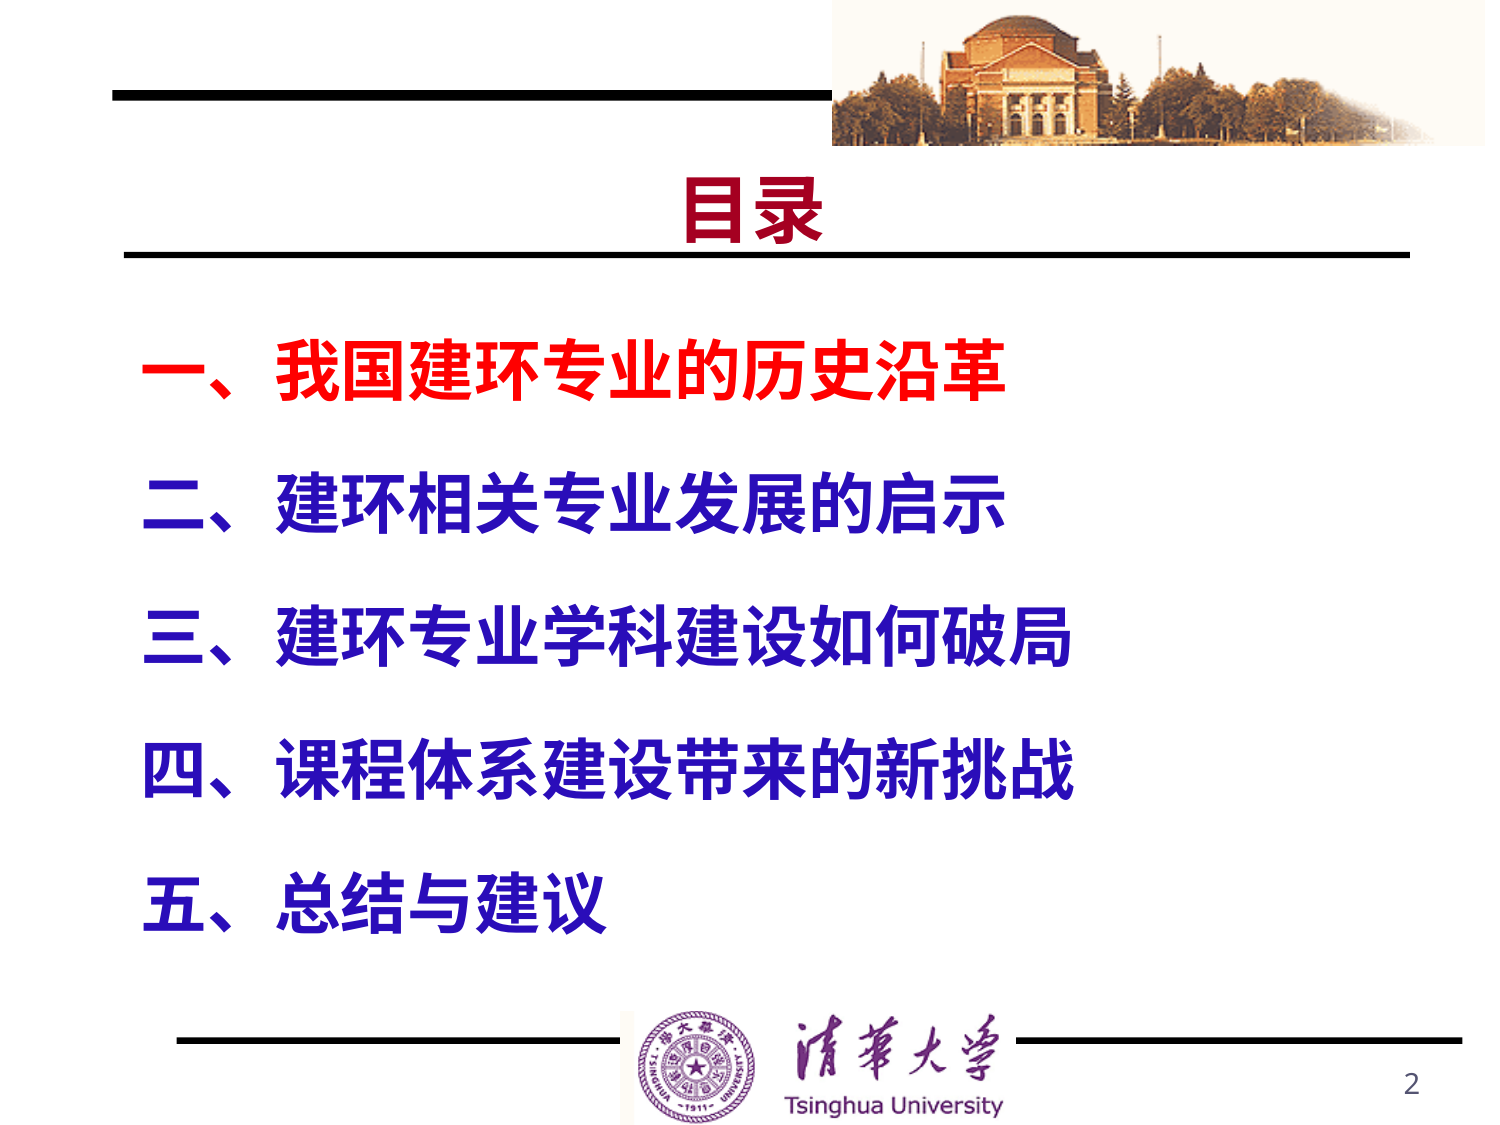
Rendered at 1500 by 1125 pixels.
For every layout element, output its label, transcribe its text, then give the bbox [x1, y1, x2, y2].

title 目录 [76, 169, 1428, 245]
picture [620, 1024, 1016, 1125]
list 一、我国建环专业的历史沿革 二、建环相关专业发展的启示 三、建环专业学科建设如何破局 四、课程体系建设带来的新挑战 五、总结与建议 [125, 280, 1491, 1024]
picture [832, 0, 1485, 146]
